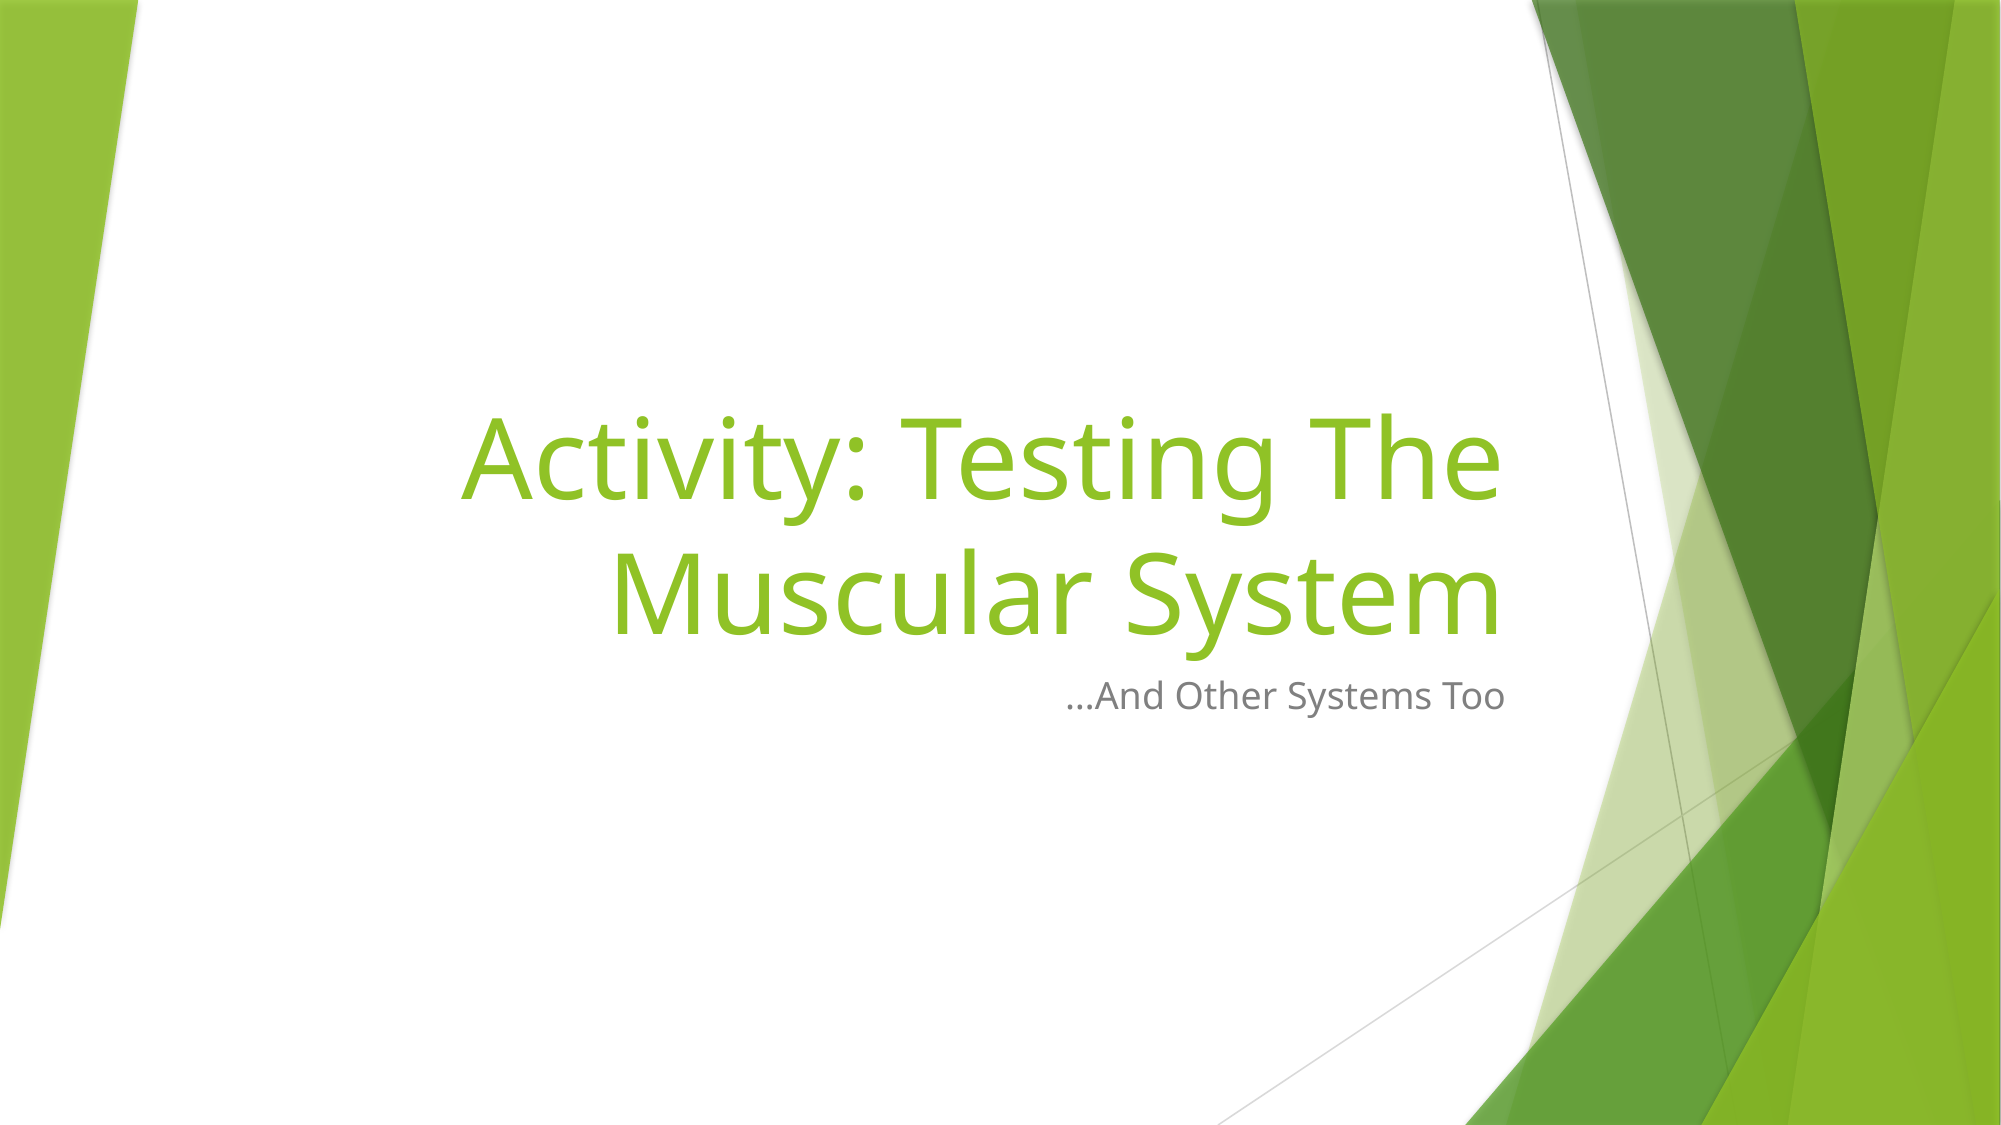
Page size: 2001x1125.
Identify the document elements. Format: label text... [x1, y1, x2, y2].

title Activity: Testing The Muscular System [247, 394, 1522, 664]
subtitle …And Other Systems Too [247, 664, 1522, 845]
